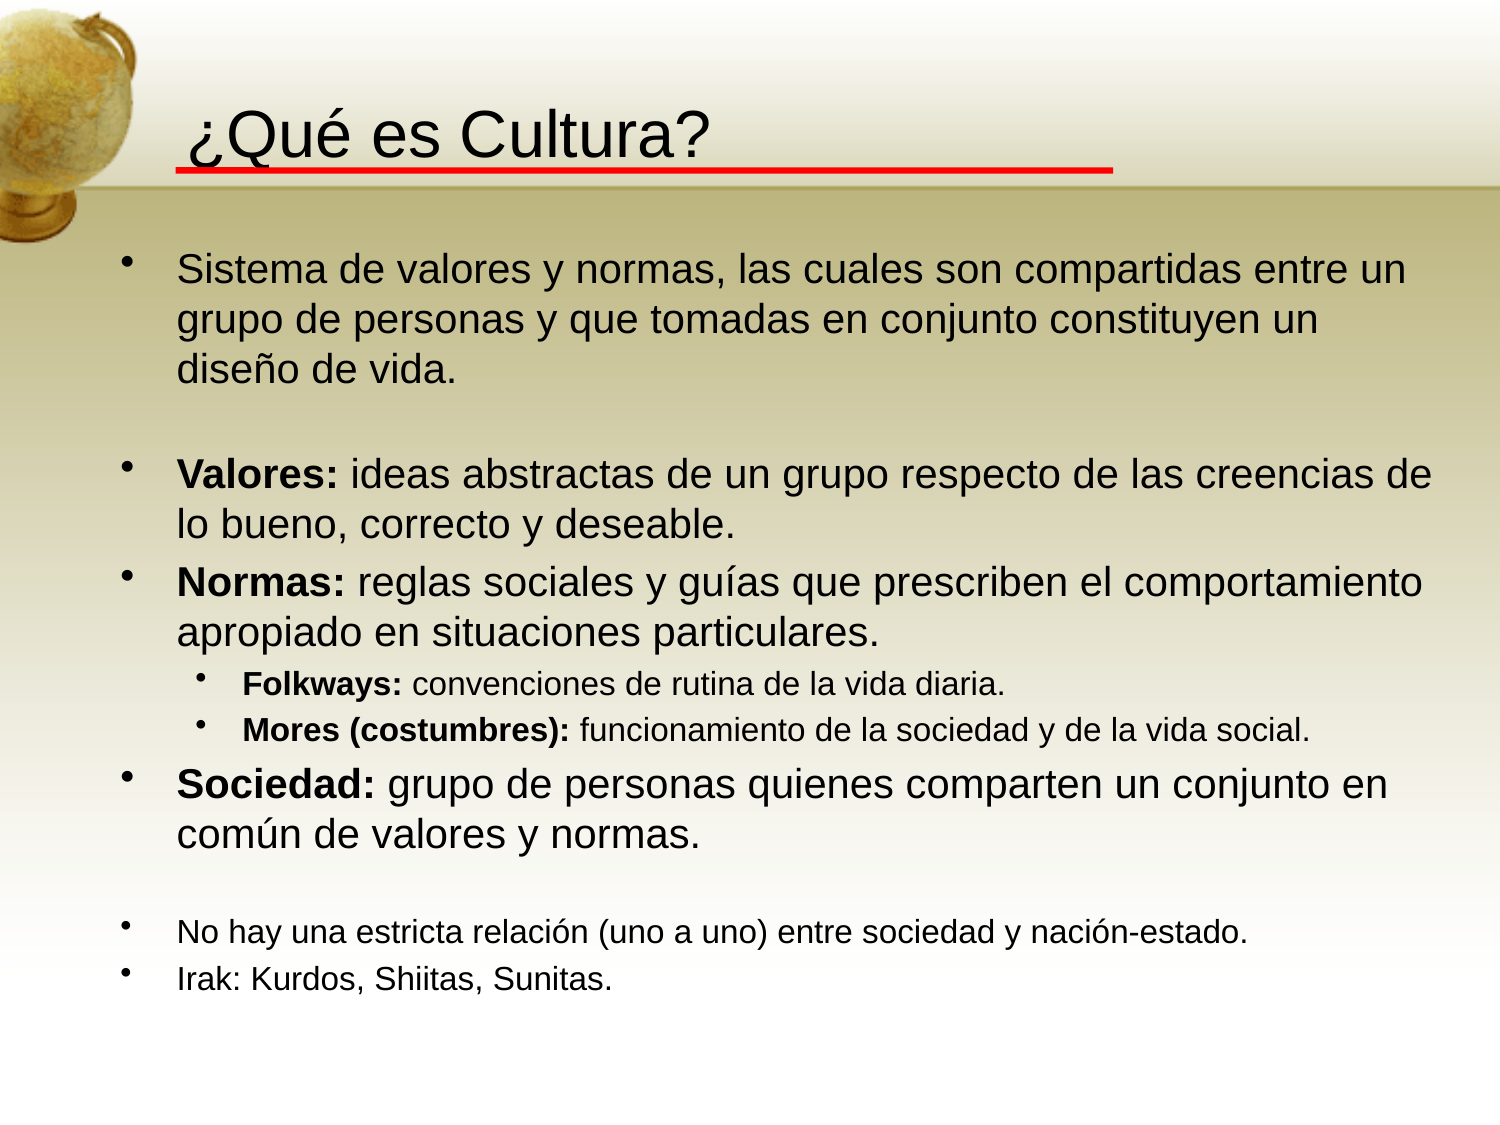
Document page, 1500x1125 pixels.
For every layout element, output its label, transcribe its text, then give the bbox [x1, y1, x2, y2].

title ¿Qué es Cultura? [170, 36, 1436, 179]
list Sistema de valores y normas, las cuales son compartidas entre un grupo de personas y que tomadas en conjunto constituyen un diseño de vida. Valores: ideas abstractas de un grupo respecto de las creencias de lo bueno, correcto y deseable. Normas: reglas sociales y guías que prescriben el comportamiento apropiado en situaciones particulares. Folkways: convenciones de rutina de la vida diaria. Mores (costumbres): funcionamiento de la sociedad y de la vida social. Sociedad: grupo de personas quienes comparten un conjunto en común de valores y normas. No hay una estricta relación (uno a uno) entre sociedad y nación-estado. Irak: Kurdos, Shiitas, Sunitas. [105, 234, 1454, 1091]
picture [0, 0, 1500, 1125]
